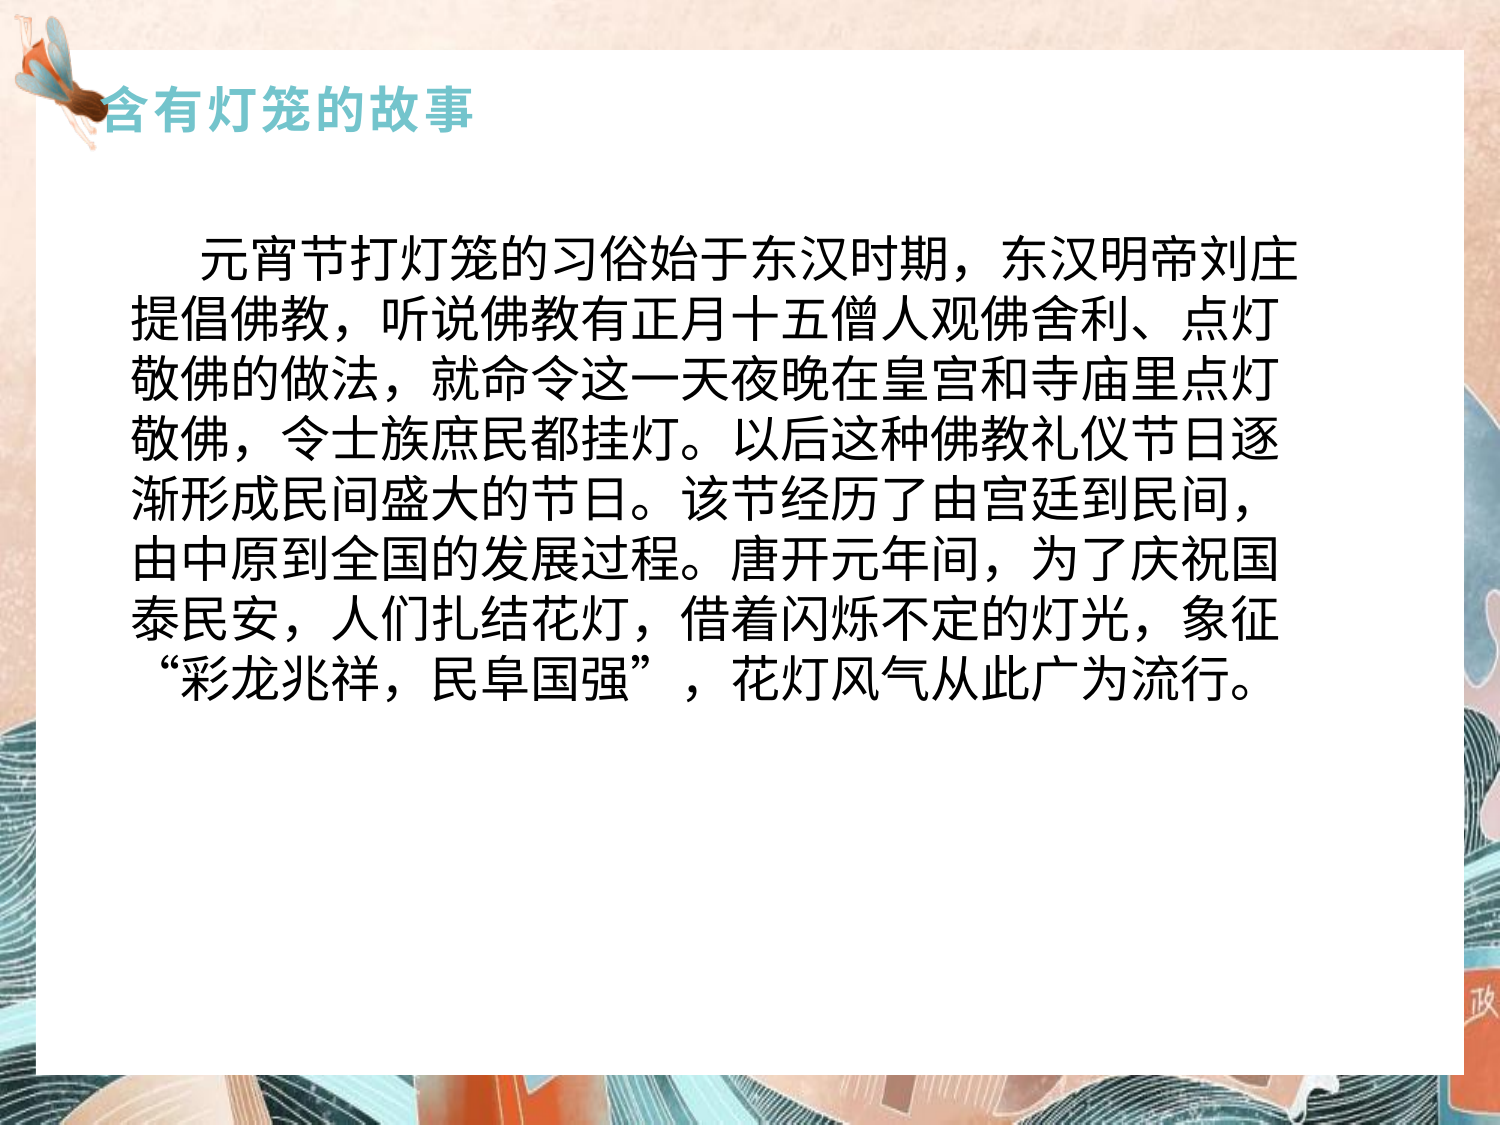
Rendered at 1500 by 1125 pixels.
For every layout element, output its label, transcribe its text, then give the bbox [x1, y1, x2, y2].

title 含有灯笼的故事 [82, 72, 1418, 146]
picture [0, 0, 1500, 1125]
text_box 元宵节打灯笼的习俗始于东汉时期，东汉明帝刘庄提倡佛教，听说佛教有正月十五僧人观佛舍利、点灯敬佛的做法，就命令这一天夜晚在皇宫和寺庙里点灯敬佛，令士族庶民都挂灯。以后这种佛教礼仪节日逐渐形成民间盛大的节日。该节经历了由宫廷到民间，由中原到全国的发展过程。唐开元年间，为了庆祝国泰民安，人们扎结花灯，借着闪烁不定的灯光，象征“彩龙兆祥，民阜国强”，花灯风气从此广为流行。 [116, 220, 1325, 715]
